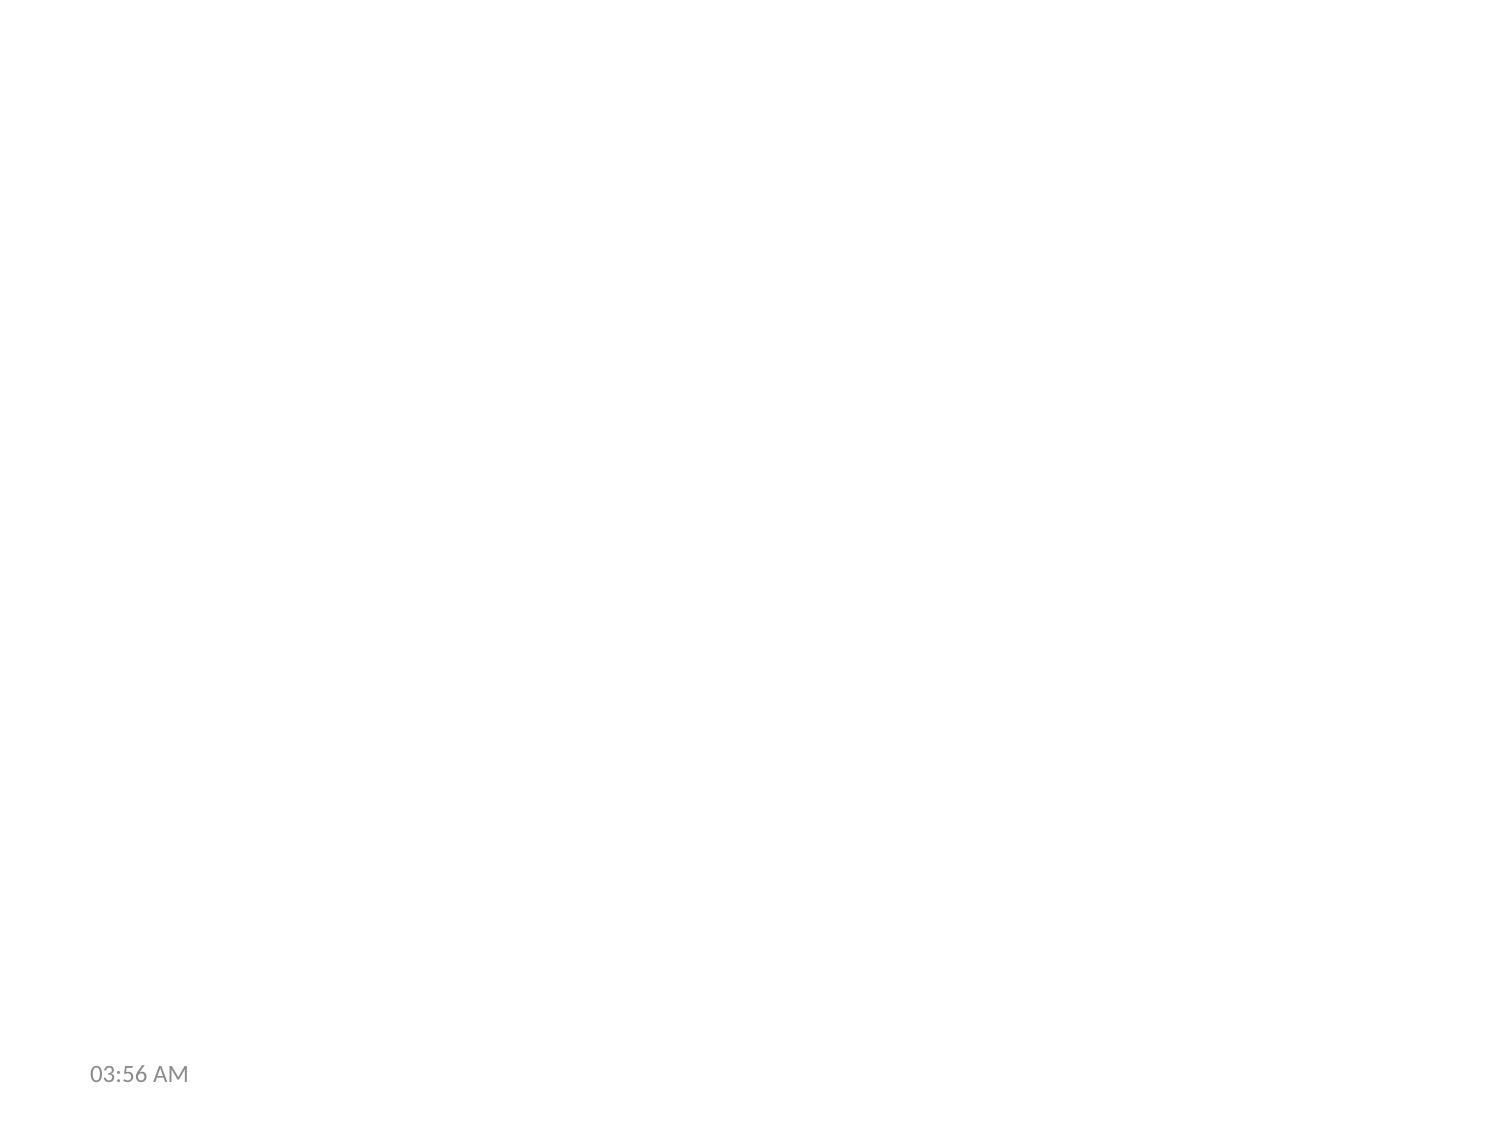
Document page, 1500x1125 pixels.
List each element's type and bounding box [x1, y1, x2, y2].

slide_number [75, 1042, 425, 1103]
